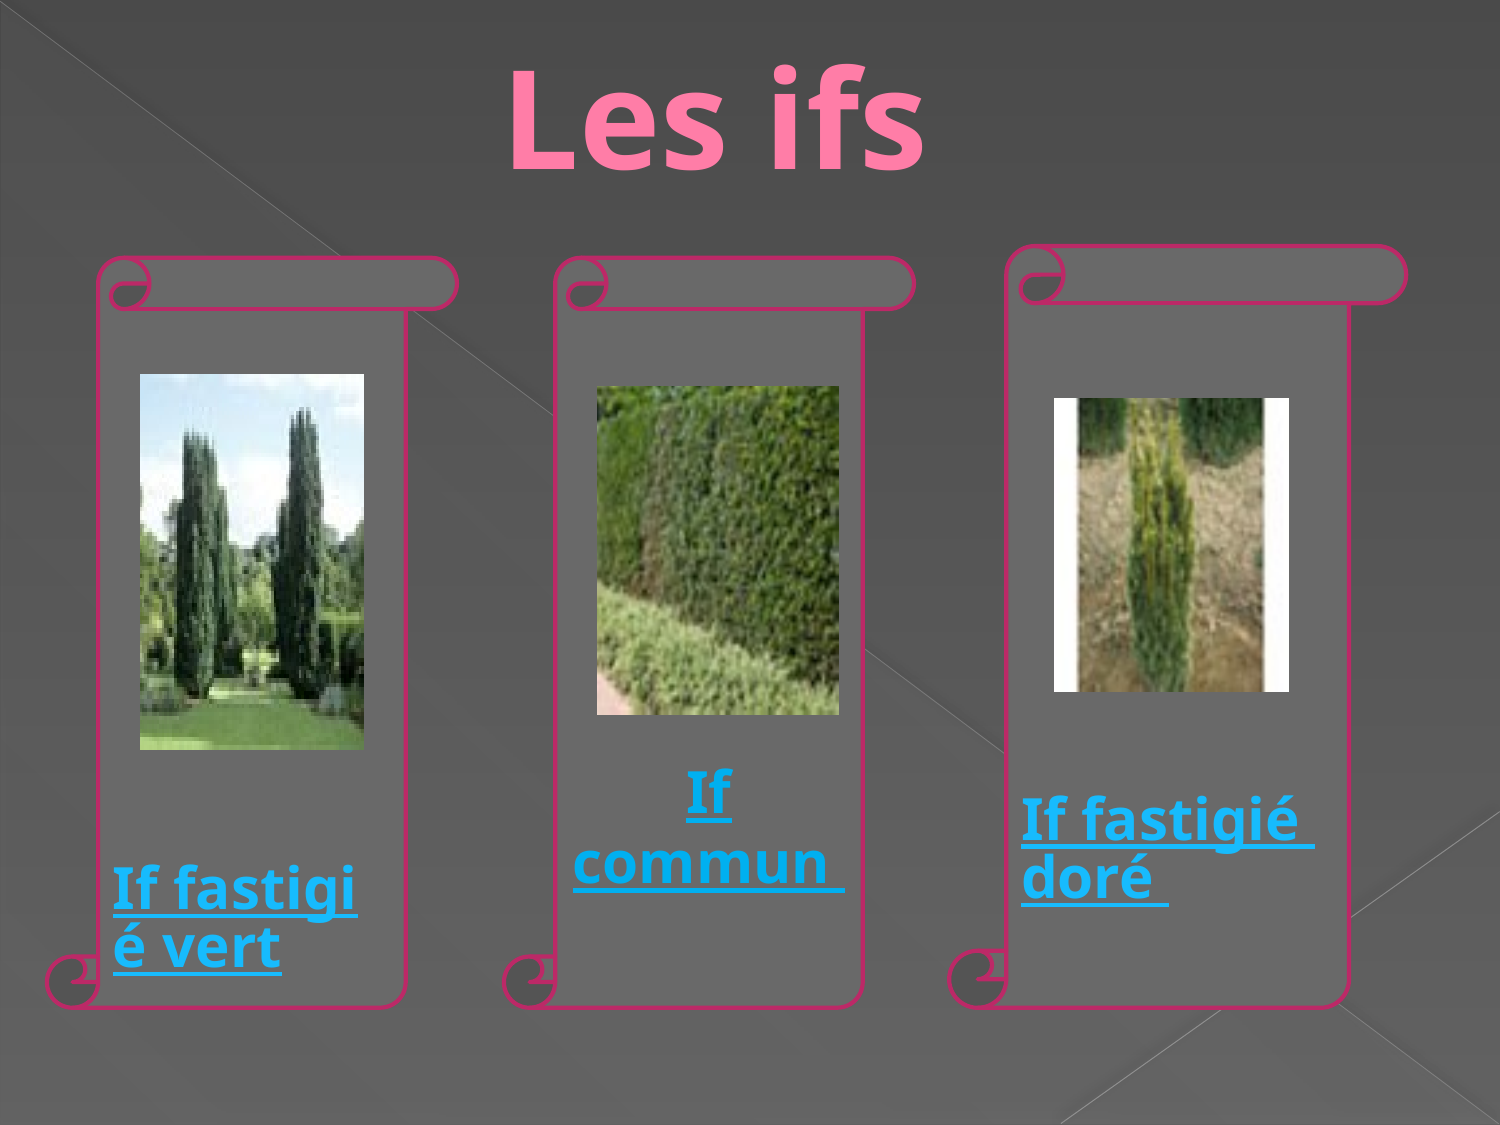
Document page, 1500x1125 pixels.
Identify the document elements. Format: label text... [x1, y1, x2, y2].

text_box If fastigié vert [44, 255, 460, 1010]
picture [597, 386, 839, 715]
picture [140, 374, 364, 751]
picture [1054, 398, 1290, 692]
text_box If fastigié doré [947, 243, 1409, 1010]
text_box If commun [501, 255, 917, 1010]
title Les ifs [0, 0, 1350, 230]
